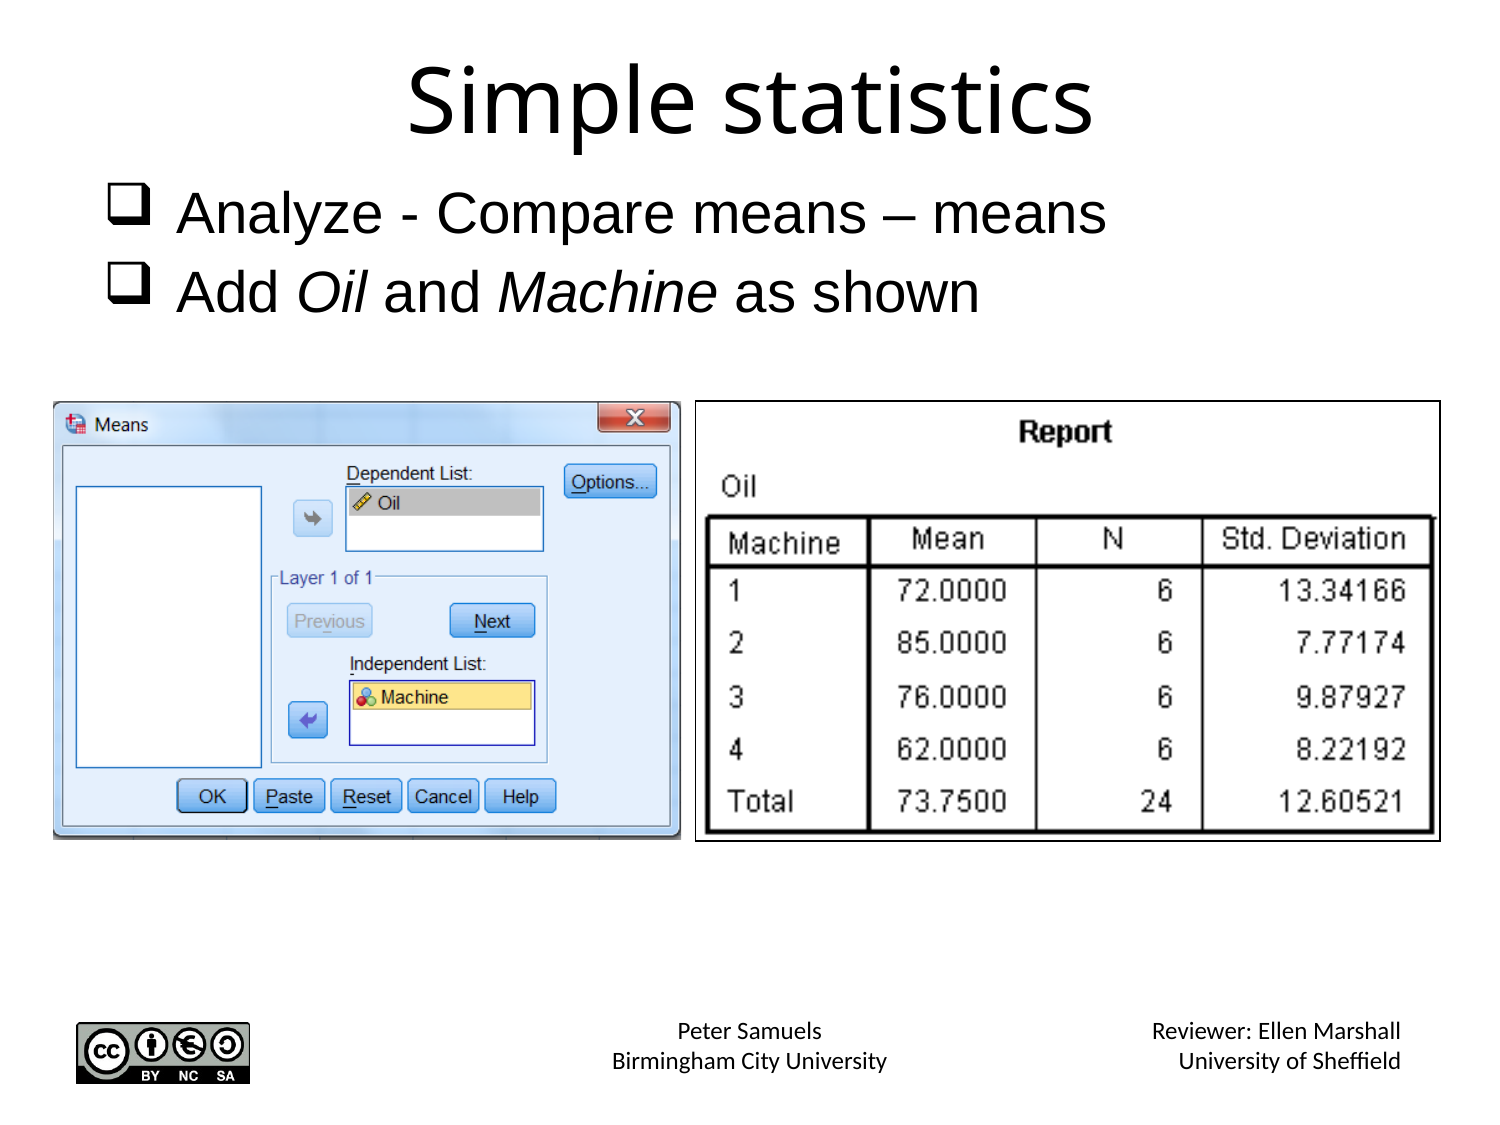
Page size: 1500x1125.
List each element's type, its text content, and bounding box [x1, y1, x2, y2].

picture [696, 401, 1440, 841]
text_box Reviewer: Ellen Marshall University of Sheffield [1038, 1007, 1417, 1083]
text_box Analyze - Compare means – means Add Oil and Machine as shown [88, 172, 1430, 333]
text_box Peter Samuels Birmingham City University [549, 1007, 951, 1083]
picture [52, 401, 682, 841]
picture [76, 1022, 251, 1084]
title Simple statistics [76, 33, 1427, 161]
